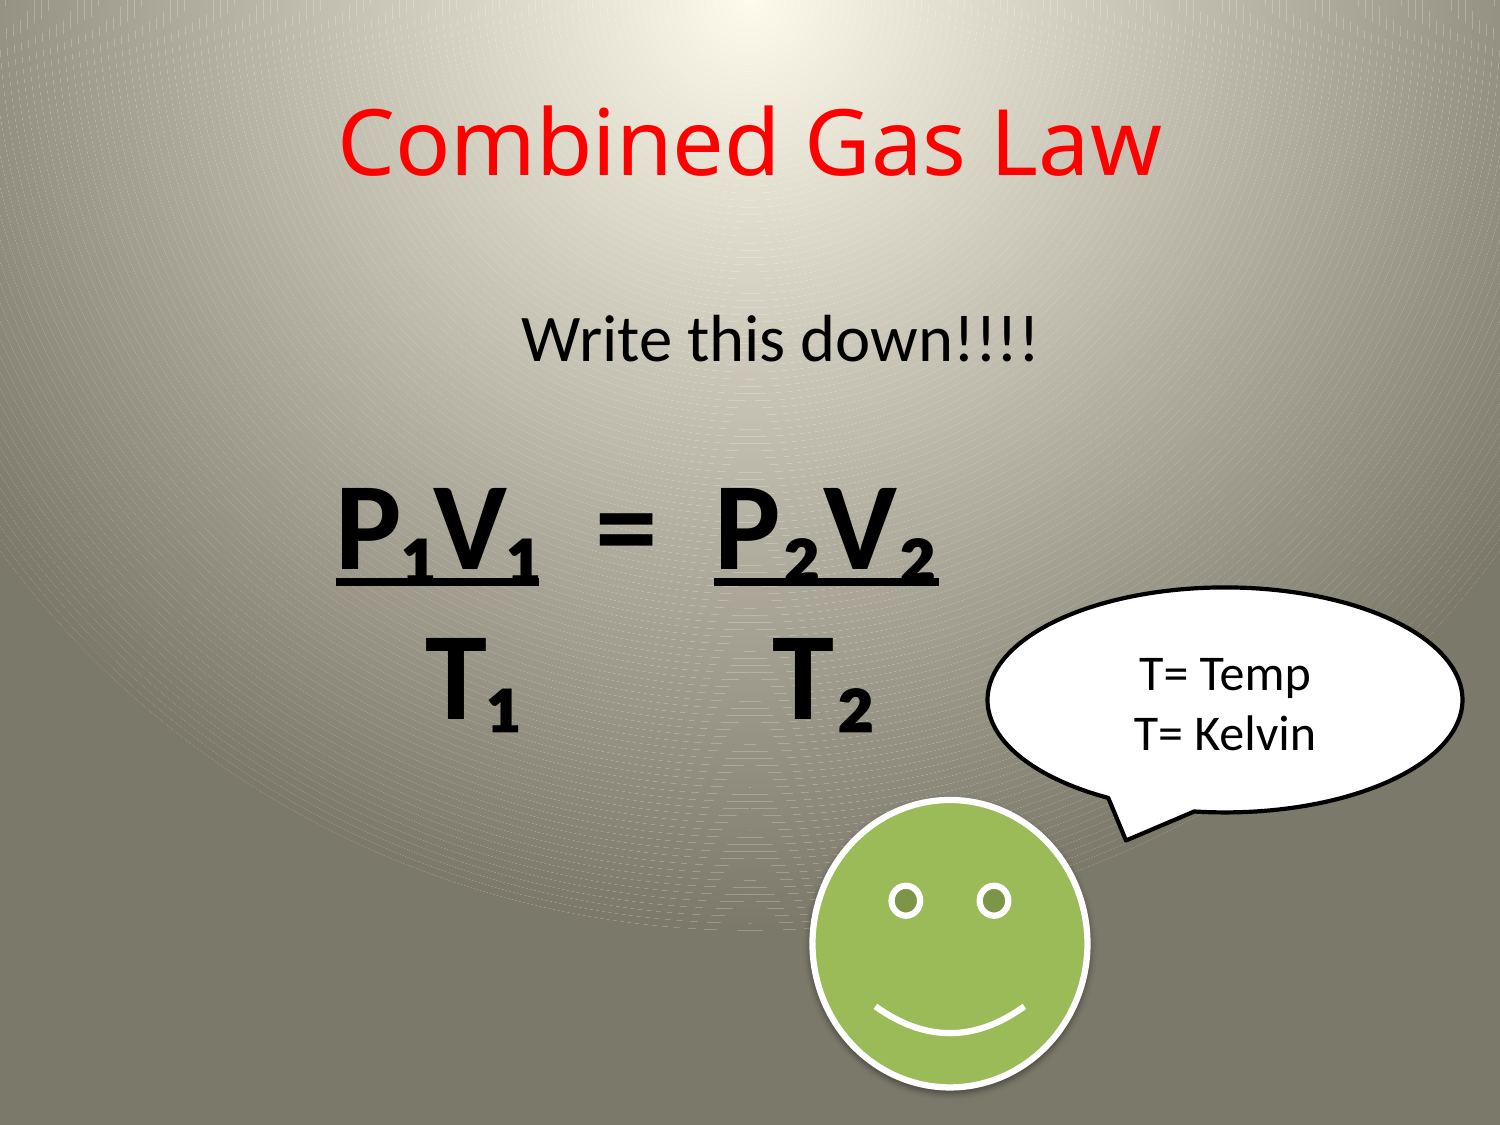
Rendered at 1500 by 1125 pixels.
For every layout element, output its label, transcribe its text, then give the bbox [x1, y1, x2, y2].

text_box T= Temp T= Kelvin [985, 585, 1465, 843]
text_box P₁V₁ = P₂V₂ T₁ T₂ [62, 437, 1213, 753]
text_box [809, 796, 1091, 1091]
text_box Write this down!!!! [212, 287, 1350, 383]
title Combined Gas Law [75, 45, 1425, 233]
